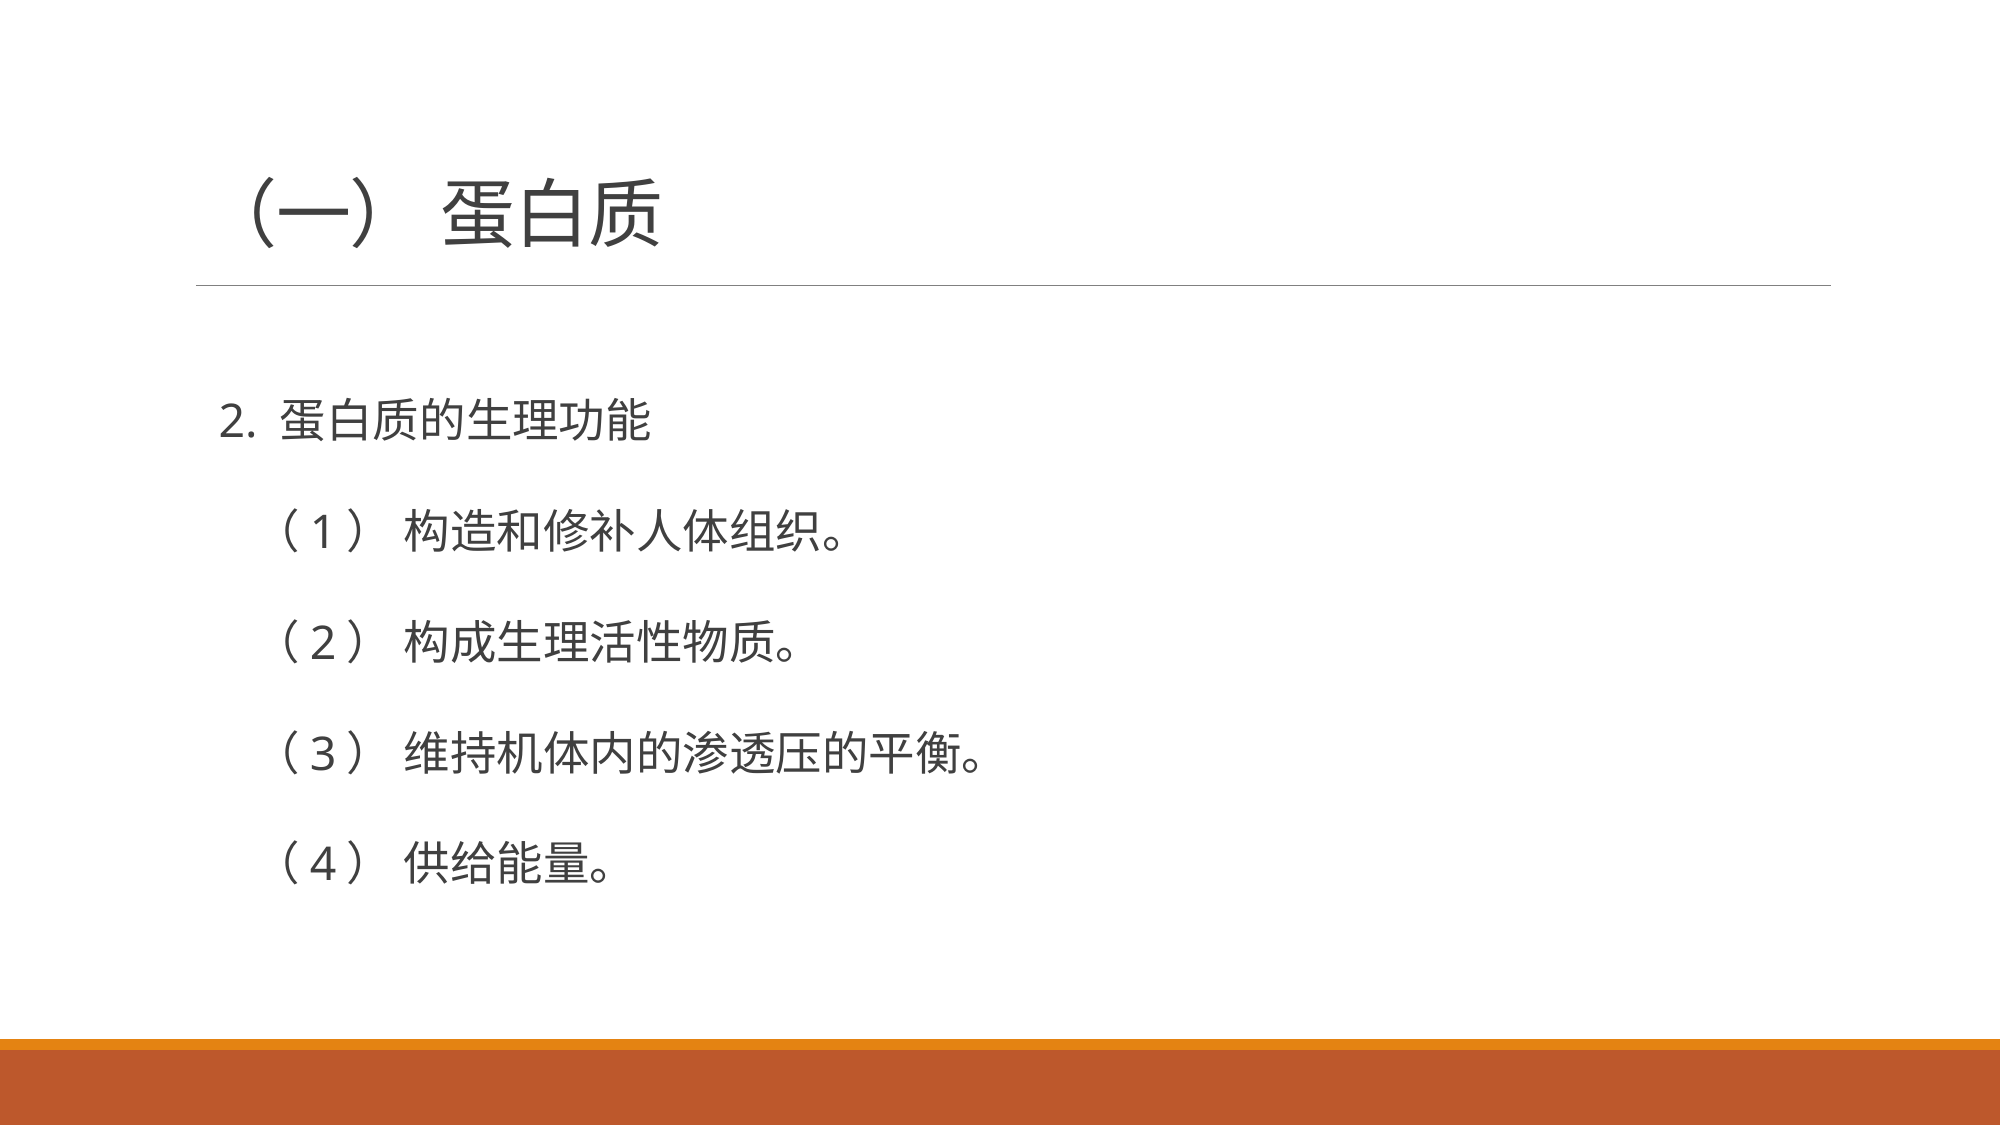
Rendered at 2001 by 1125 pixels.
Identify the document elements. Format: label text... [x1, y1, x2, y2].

title （一） 蛋白质 [187, 140, 1598, 264]
list 2. 蛋白质的生理功能 （1） 构造和修补人体组织。 （2） 构成生理活性物质。 （3） 维持机体内的渗透压的平衡。 （4） 供给能量。 [218, 263, 1522, 901]
